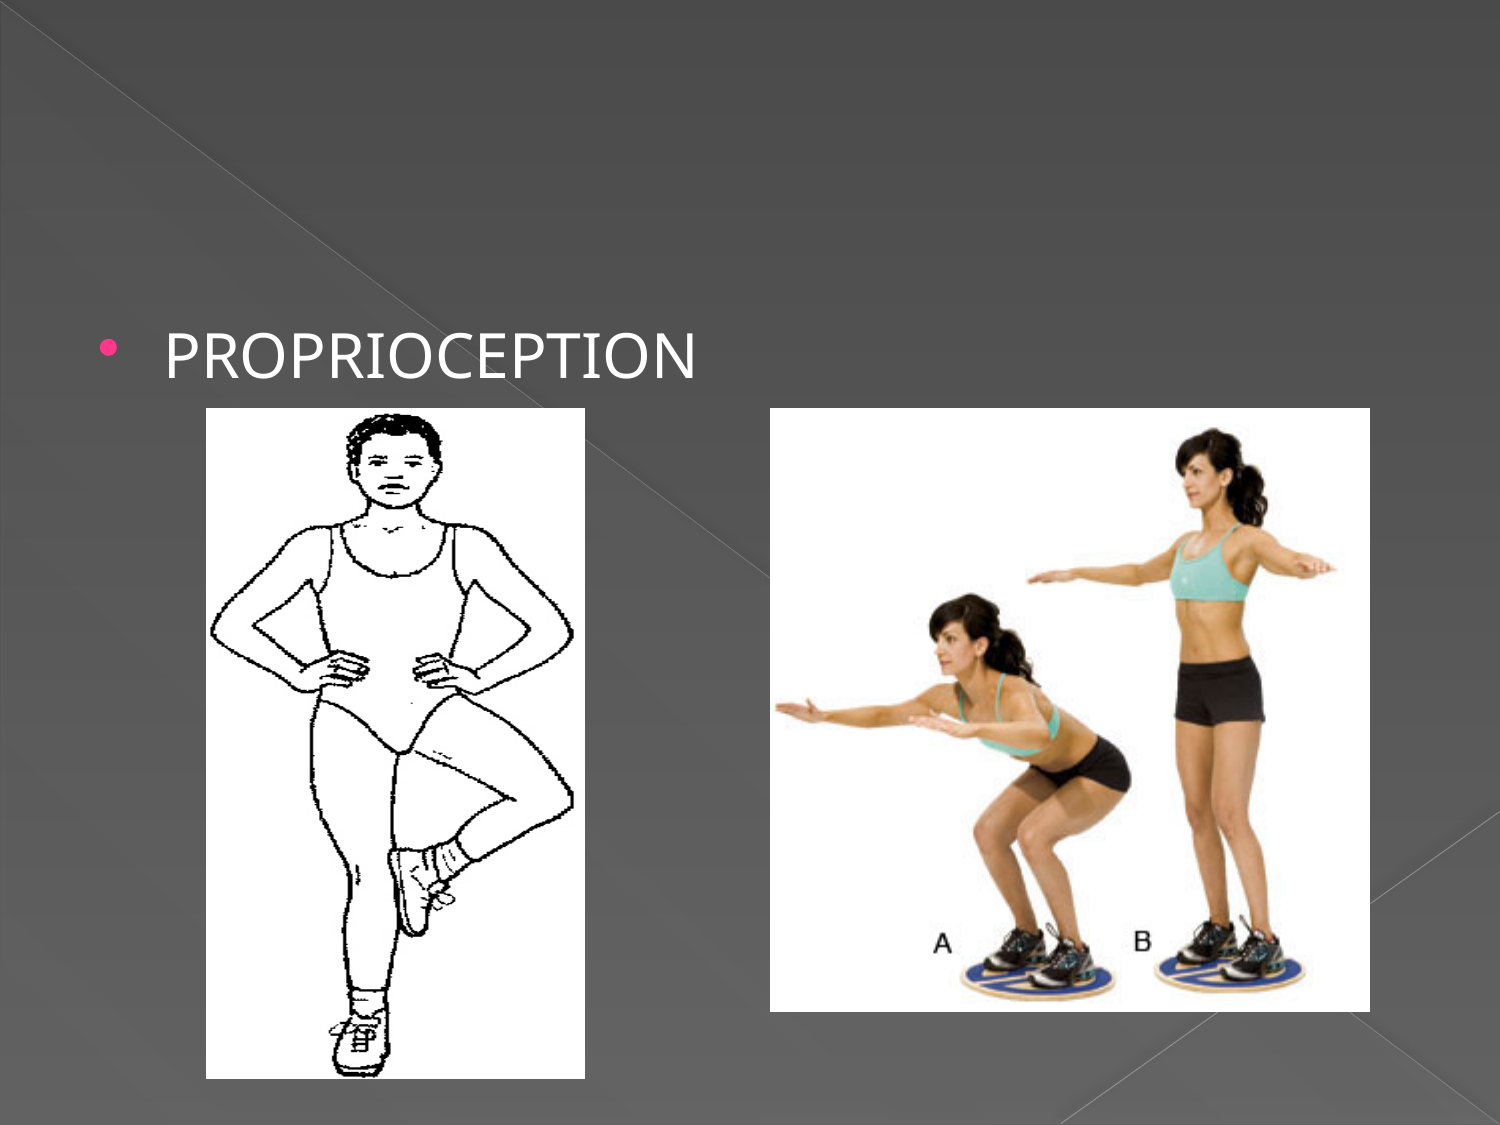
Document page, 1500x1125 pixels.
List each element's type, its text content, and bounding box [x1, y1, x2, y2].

picture [770, 408, 1370, 1012]
picture [206, 408, 585, 1079]
list PROPRIOCEPTION [75, 308, 1425, 1059]
